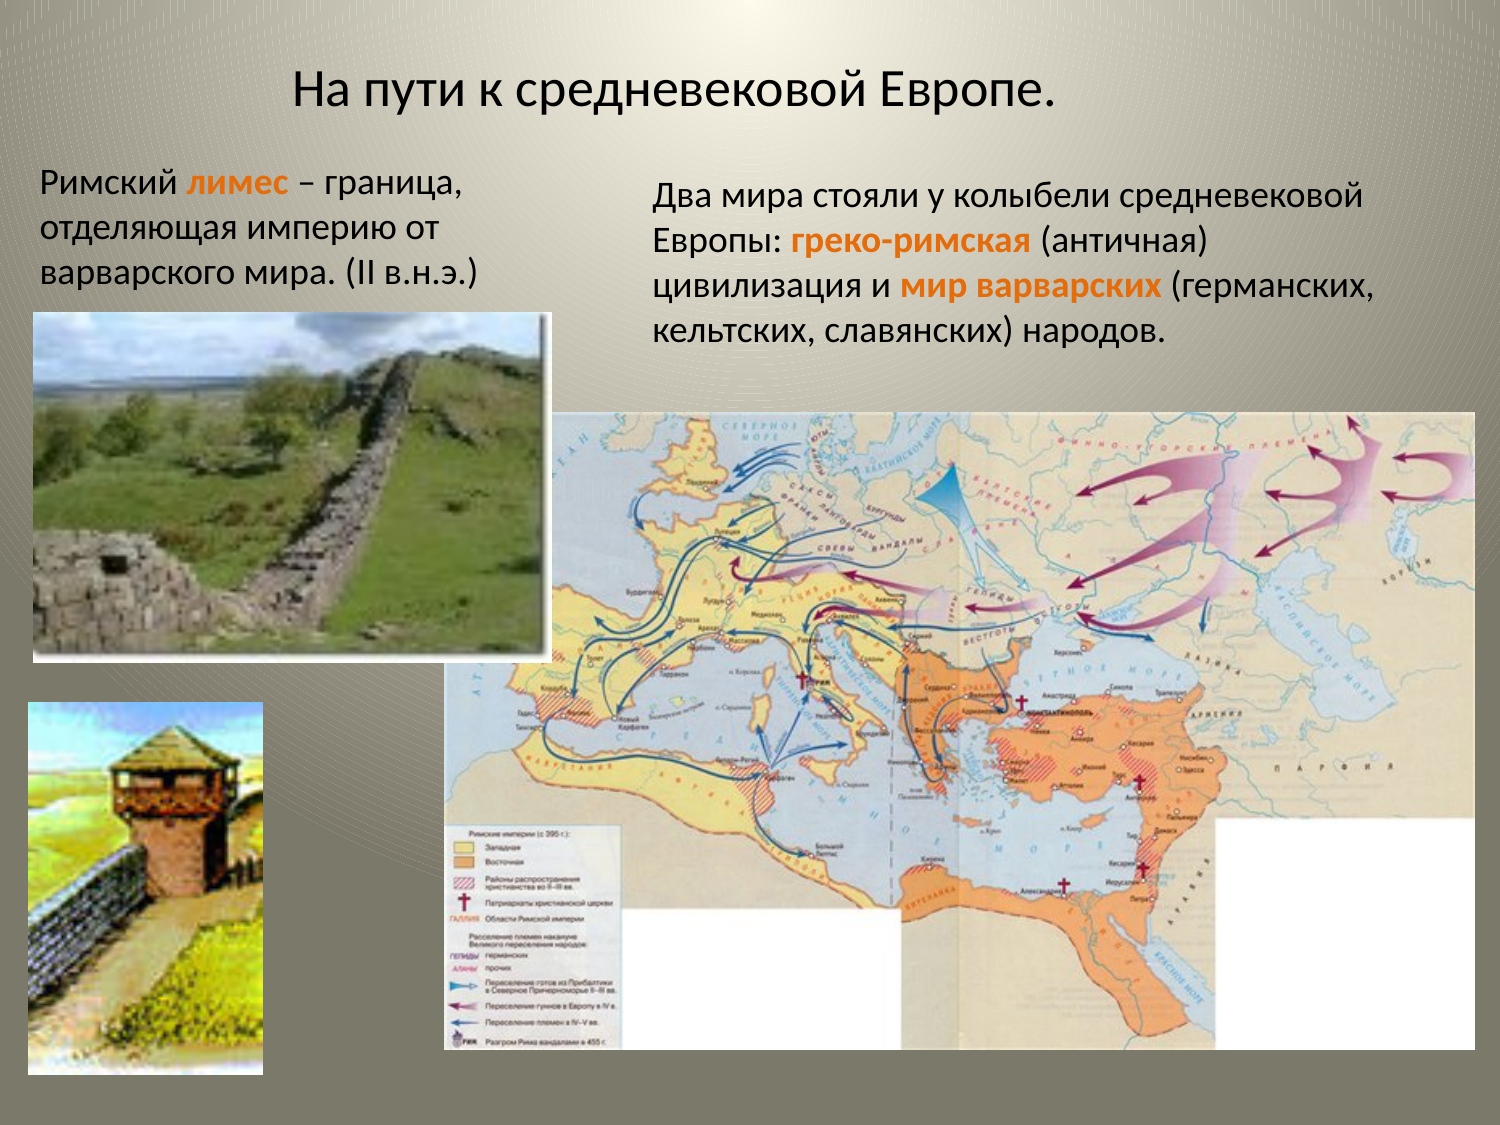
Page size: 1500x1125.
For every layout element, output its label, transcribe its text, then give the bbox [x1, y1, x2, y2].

title На пути к средневековой Европе. [0, 45, 1350, 125]
picture [28, 702, 263, 1076]
picture [33, 312, 1476, 1051]
text_box Римский лимес – граница, отделяющая империю от варварского мира. (II в.н.э.) [24, 149, 550, 300]
text_box Два мира стояли у колыбели средневековой Европы: греко-римская (античная) цивилизация и мир варварских (германских, кельтских, славянских) народов. [637, 162, 1475, 358]
